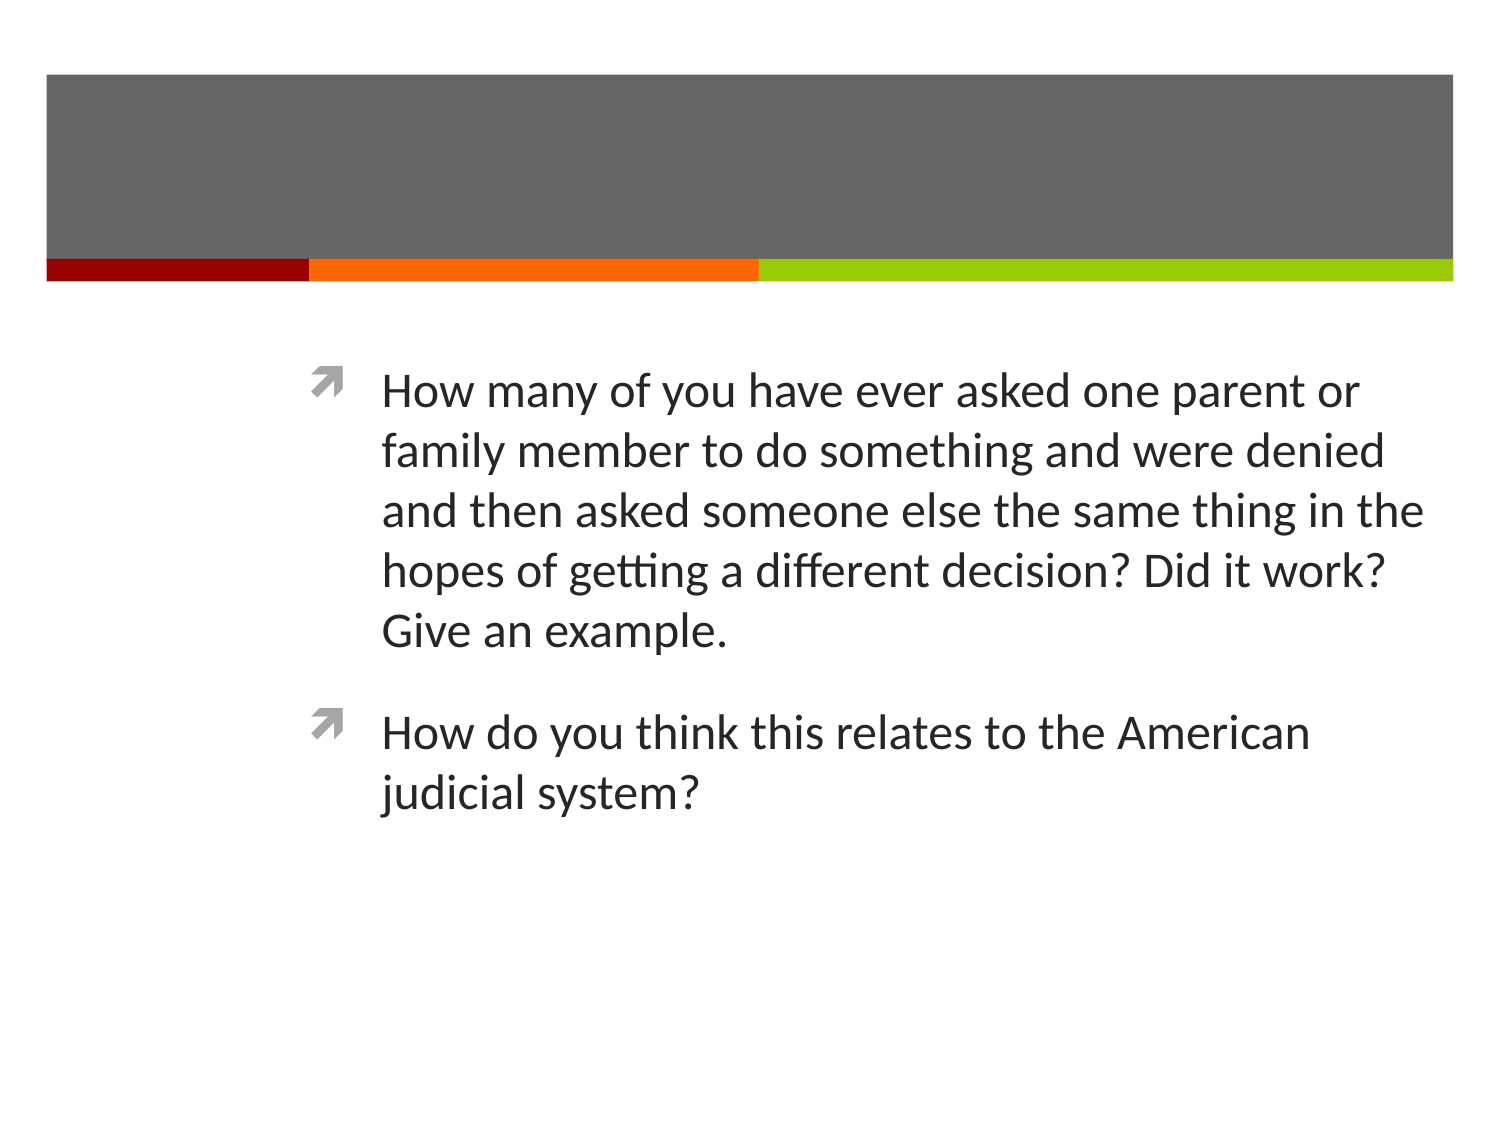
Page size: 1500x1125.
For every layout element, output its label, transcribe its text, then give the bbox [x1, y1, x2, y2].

list How many of you have ever asked one parent or family member to do something and were denied and then asked someone else the same thing in the hopes of getting a different decision? Did it work? Give an example. How do you think this relates to the American judicial system? [292, 350, 1454, 1005]
